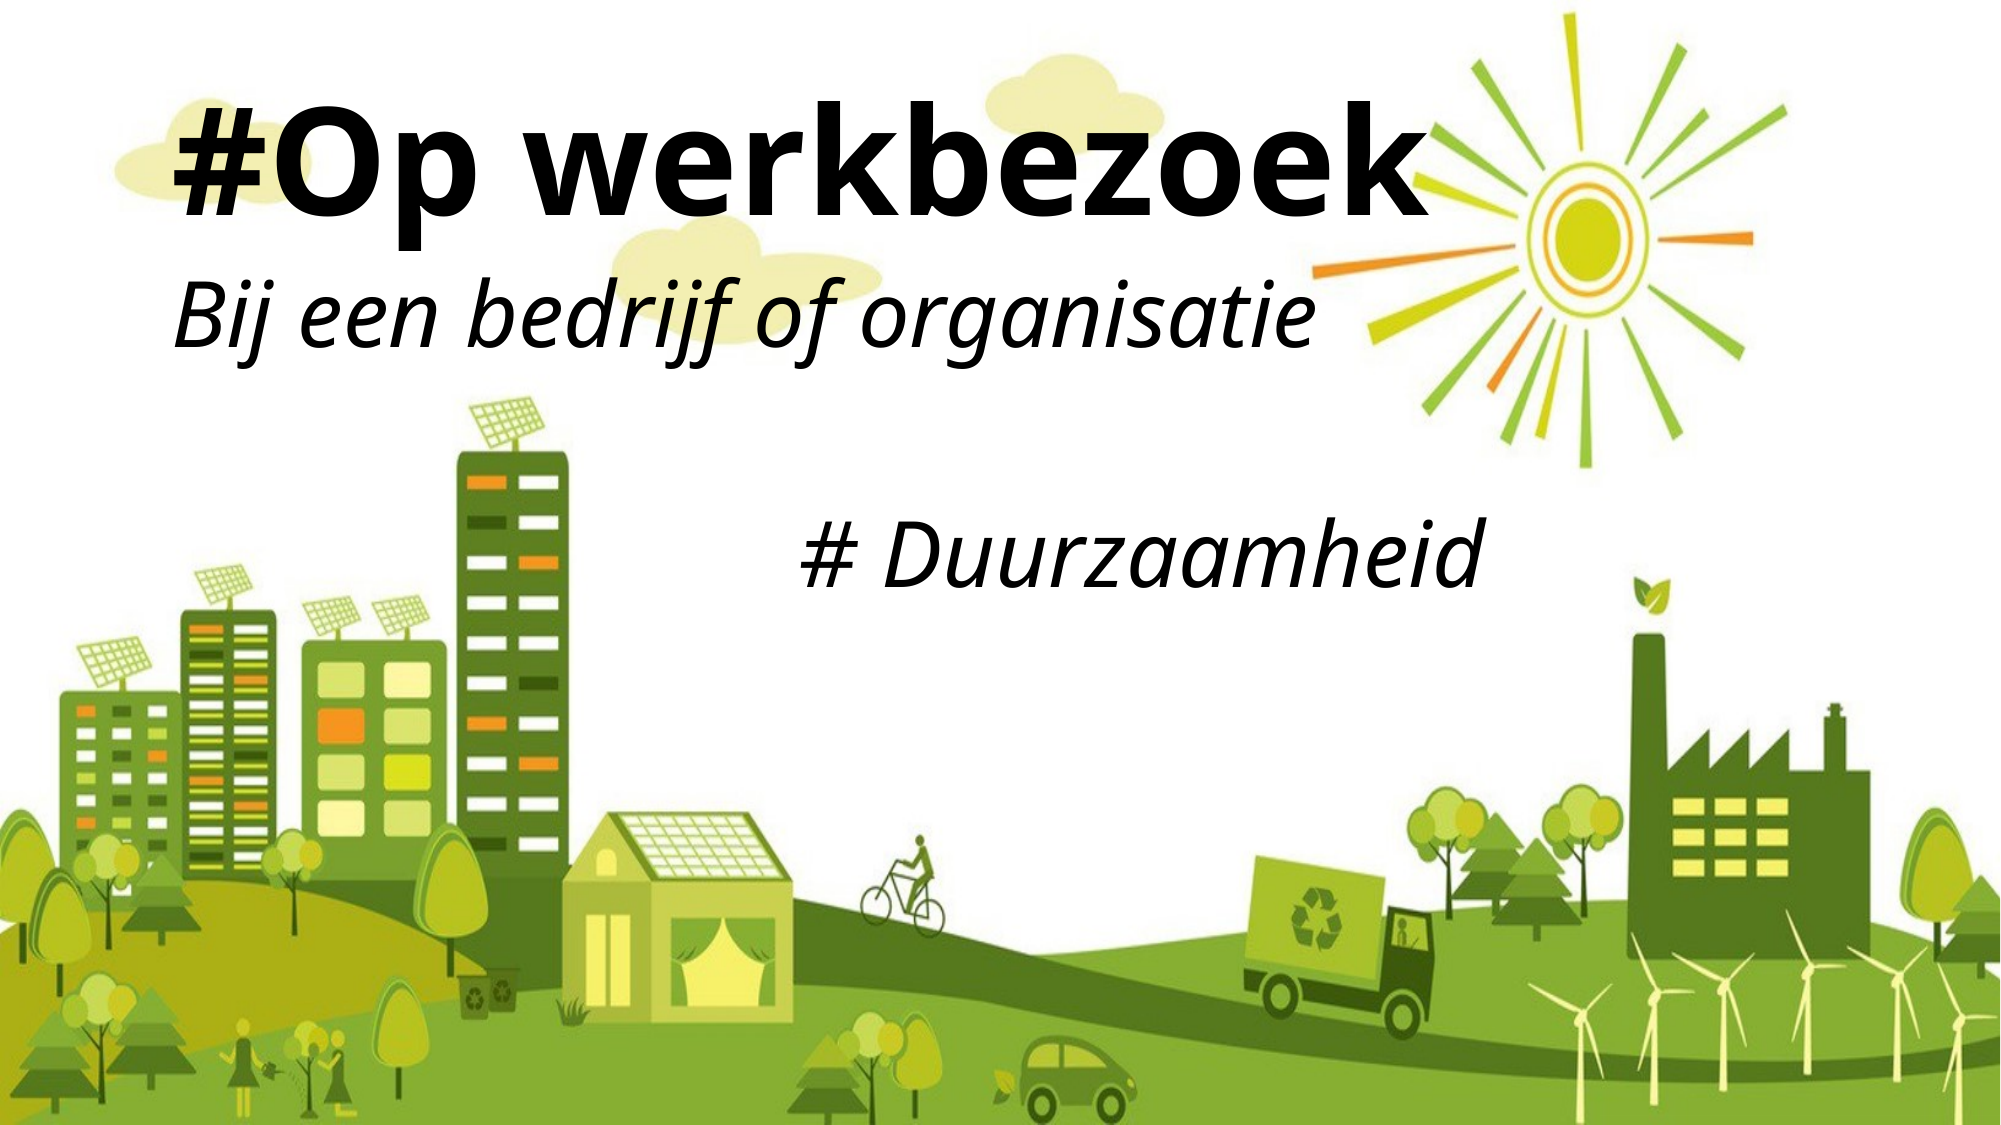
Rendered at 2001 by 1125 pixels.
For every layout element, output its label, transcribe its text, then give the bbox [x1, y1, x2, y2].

subtitle #Op werkbezoek Bij een bedrijf of organisatie # Duurzaamheid [156, 78, 2000, 1047]
picture [0, 0, 2001, 1125]
